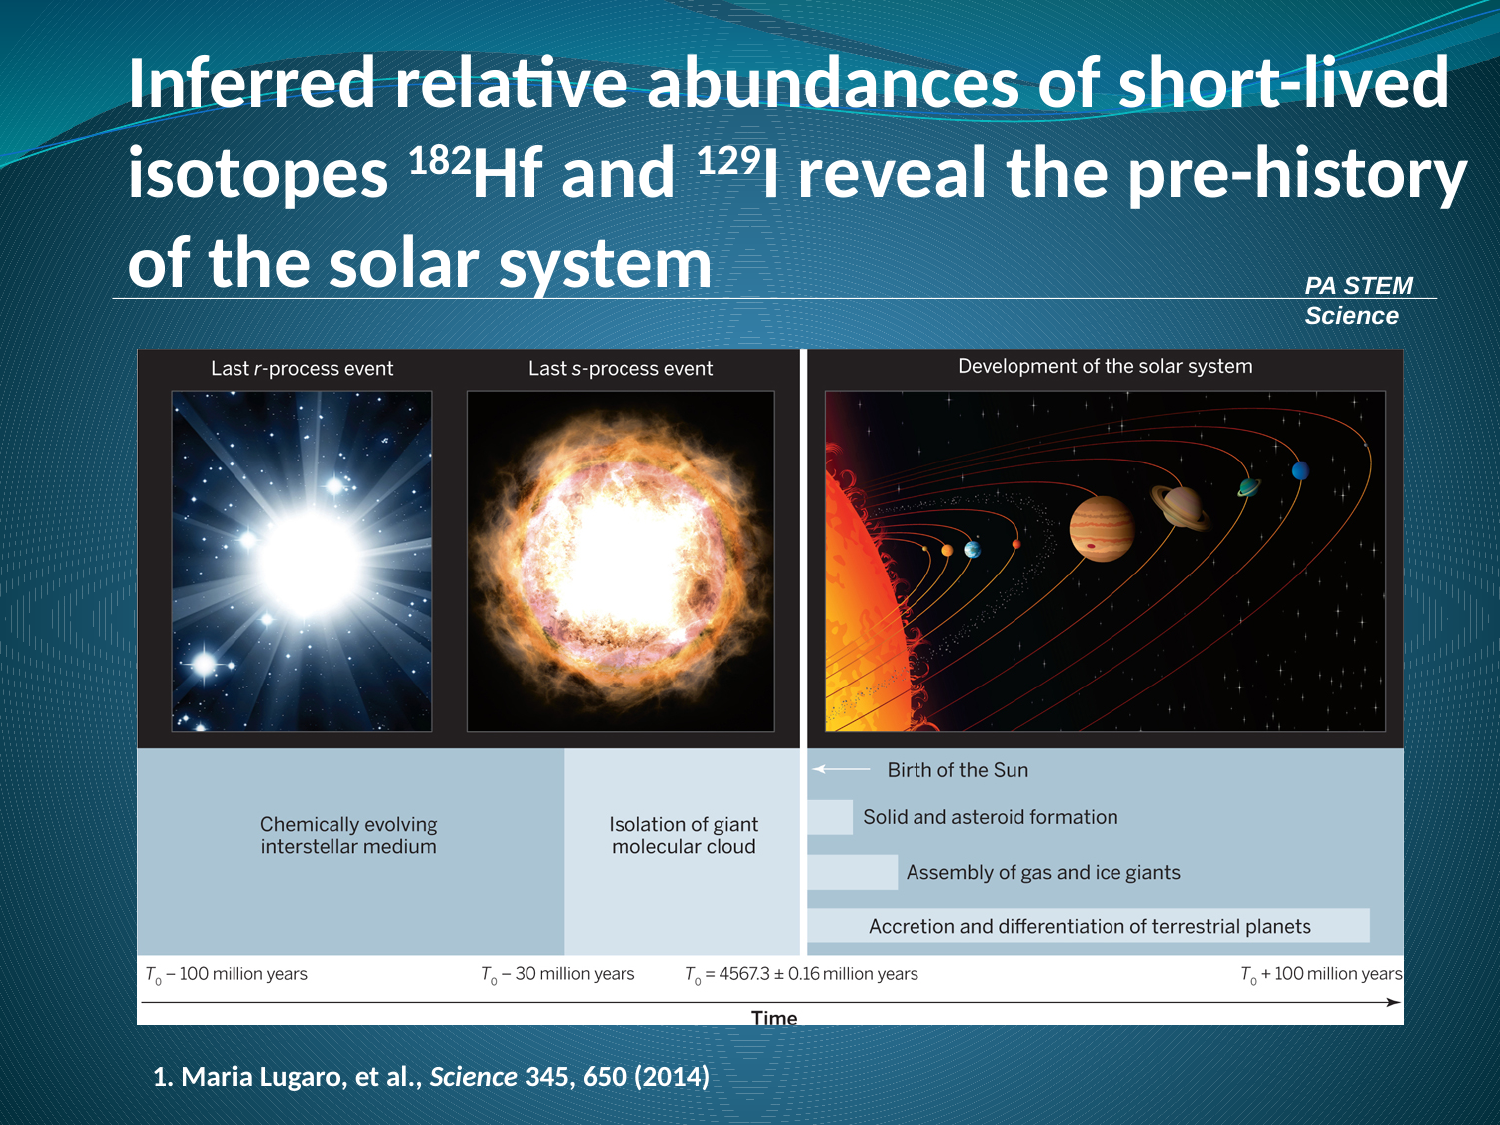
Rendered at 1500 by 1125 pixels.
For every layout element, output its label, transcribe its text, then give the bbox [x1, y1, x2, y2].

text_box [112, 262, 1438, 339]
text_box Inferred relative abundances of short-lived isotopes 182Hf and 129I reveal the pre-history of the solar system [112, 24, 1500, 310]
picture [137, 349, 1404, 1025]
text_box 1. Maria Lugaro, et al., Science 345, 650 (2014) [137, 1049, 1150, 1100]
